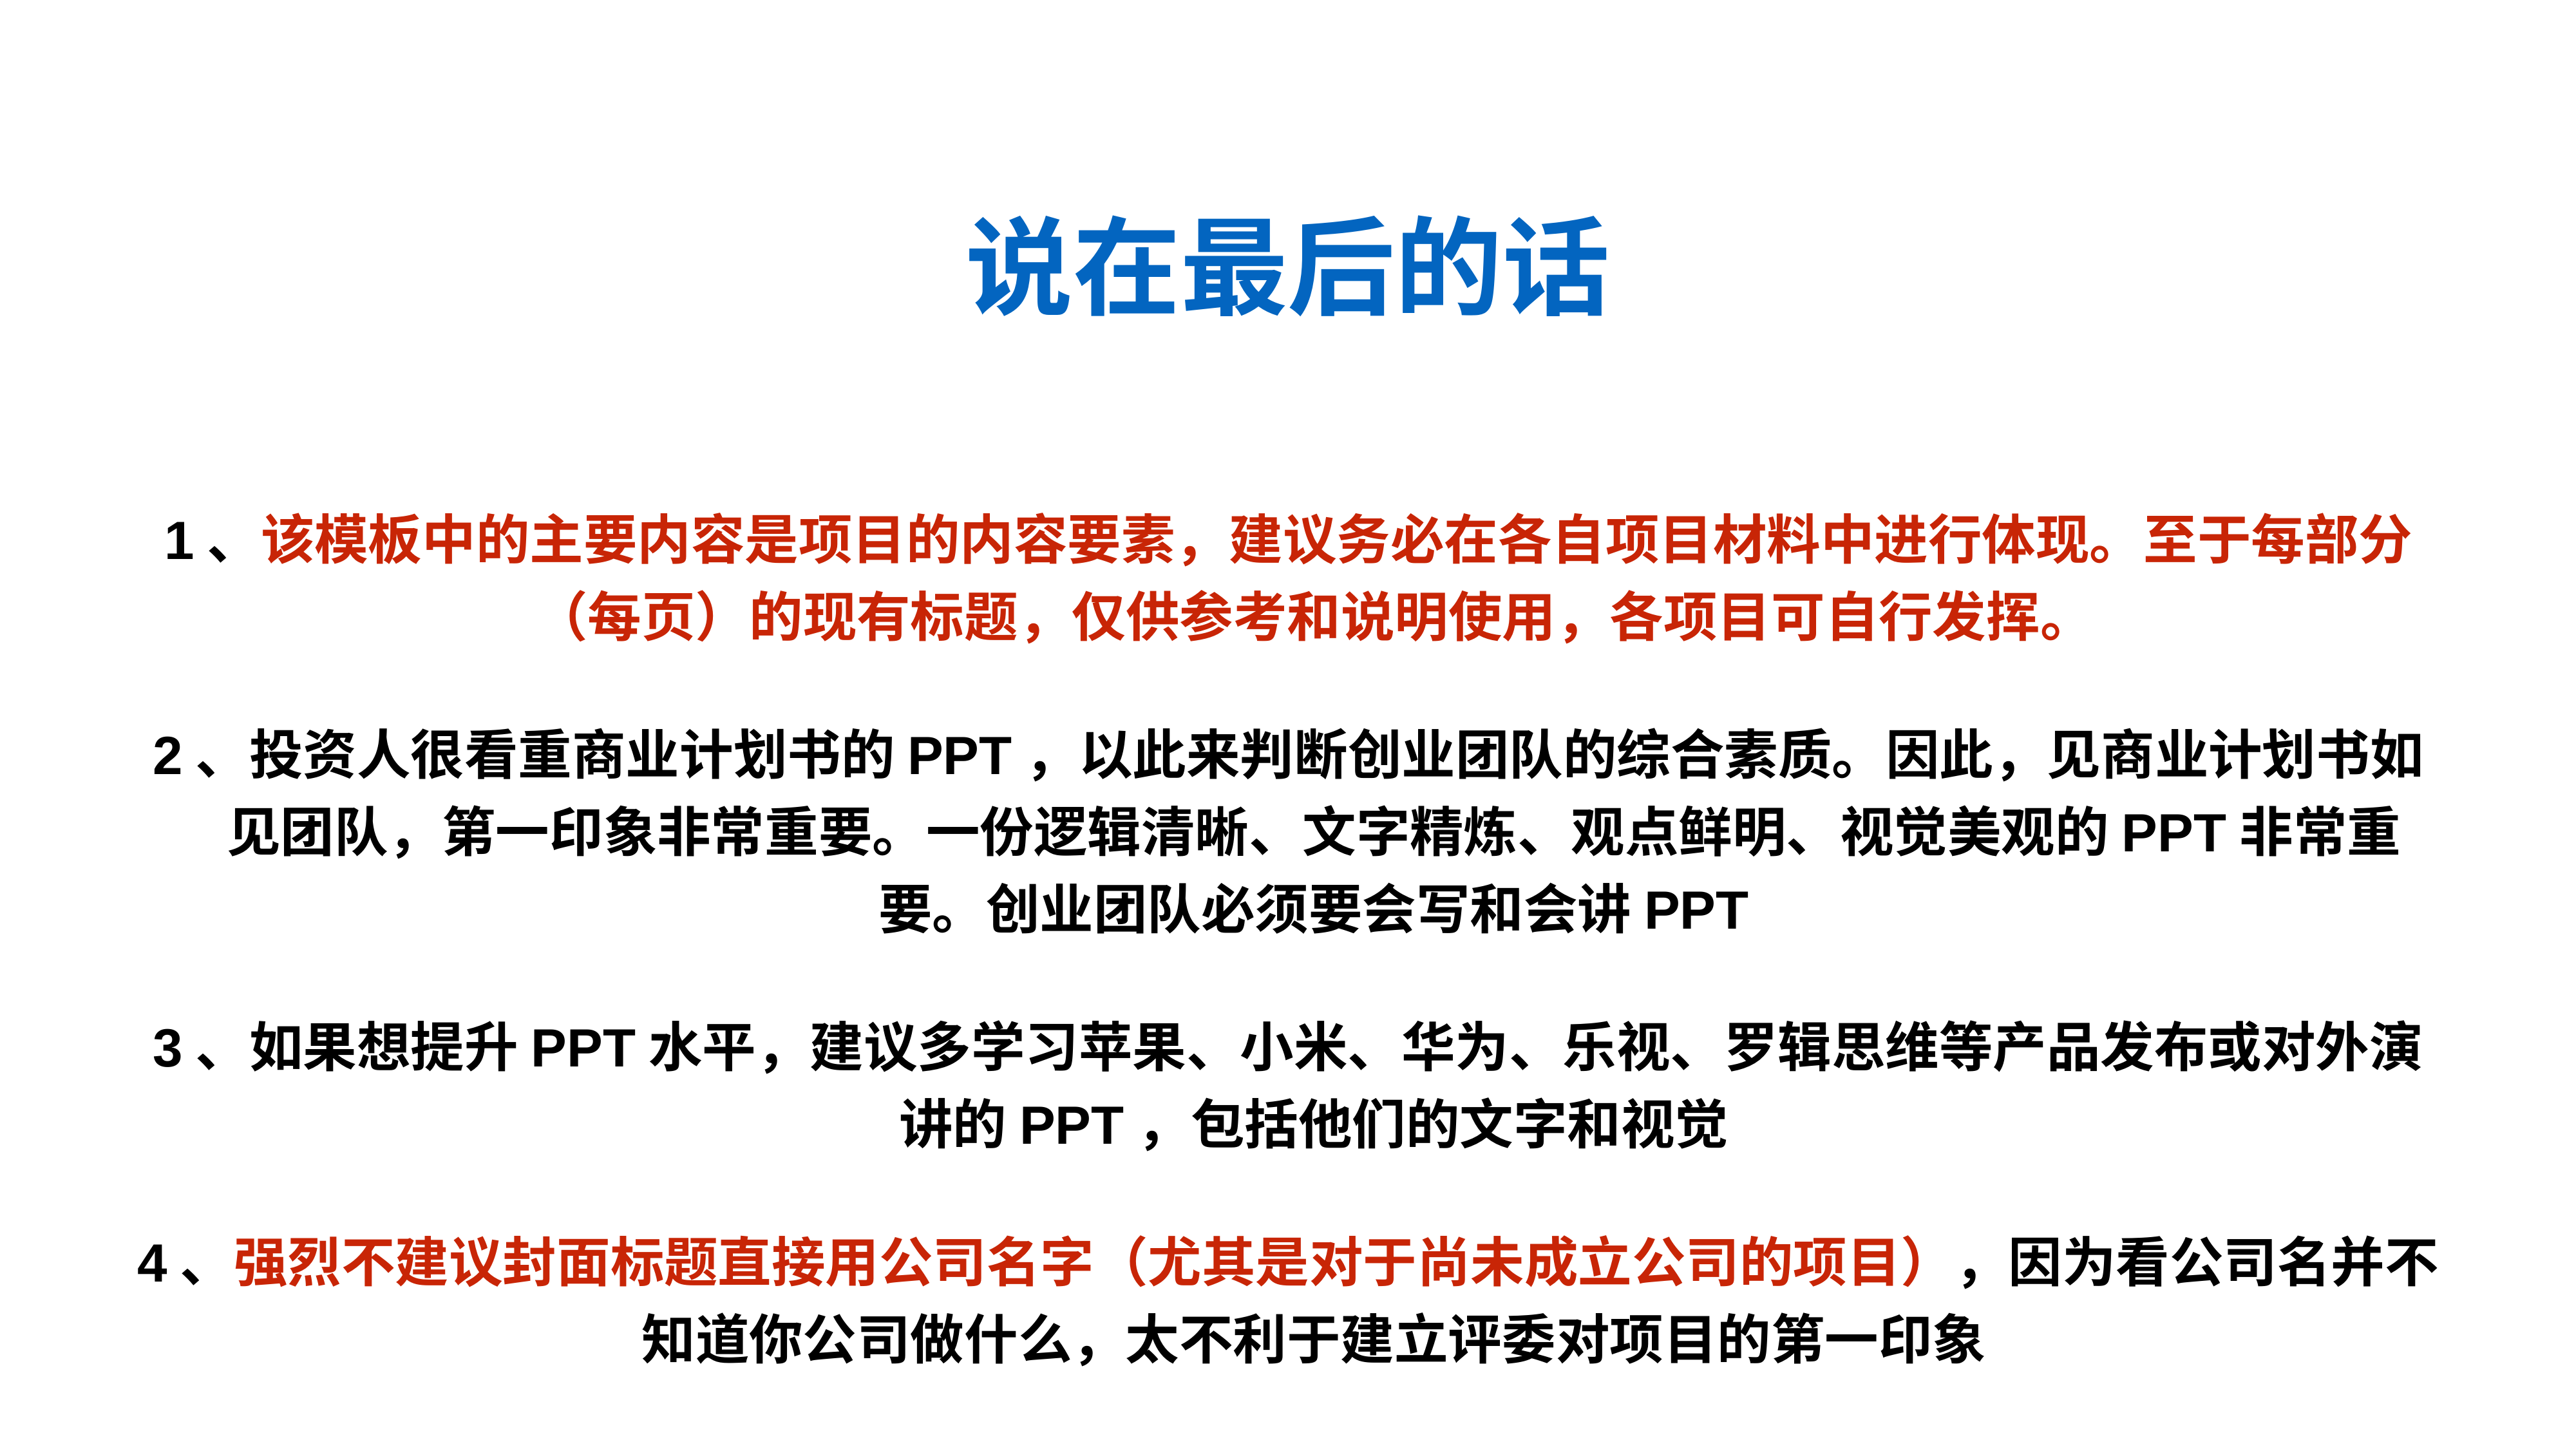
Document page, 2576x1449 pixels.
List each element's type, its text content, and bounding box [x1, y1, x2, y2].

list 1、该模板中的主要内容是项目的内容要素，建议务必在各自项目材料中进行体现。至于每部分（每页）的现有标题，仅供参考和说明使用，各项目可自行发挥。 2、投资人很看重商业计划书的PPT，以此来判断创业团队的综合素质。因此，见商业计划书如见团队，第一印象非常重要。一份逻辑清晰、文字精炼、观点鲜明、视觉美观的PPT非常重要。创业团队必须要会写和会讲PPT 3、如果想提升PPT水平，建议多学习苹果、小米、华为、乐视、罗辑思维等产品发布或对外演讲的PPT，包括他们的文字和视觉 4、强烈不建议封面标题直接用公司名字（尤其是对于尚未成立公司的项目），因为看公司名并不知道你公司做什么，太不利于建立评委对项目的第一印象 [123, 435, 2453, 1427]
list 说在最后的话 [64, 183, 2512, 345]
